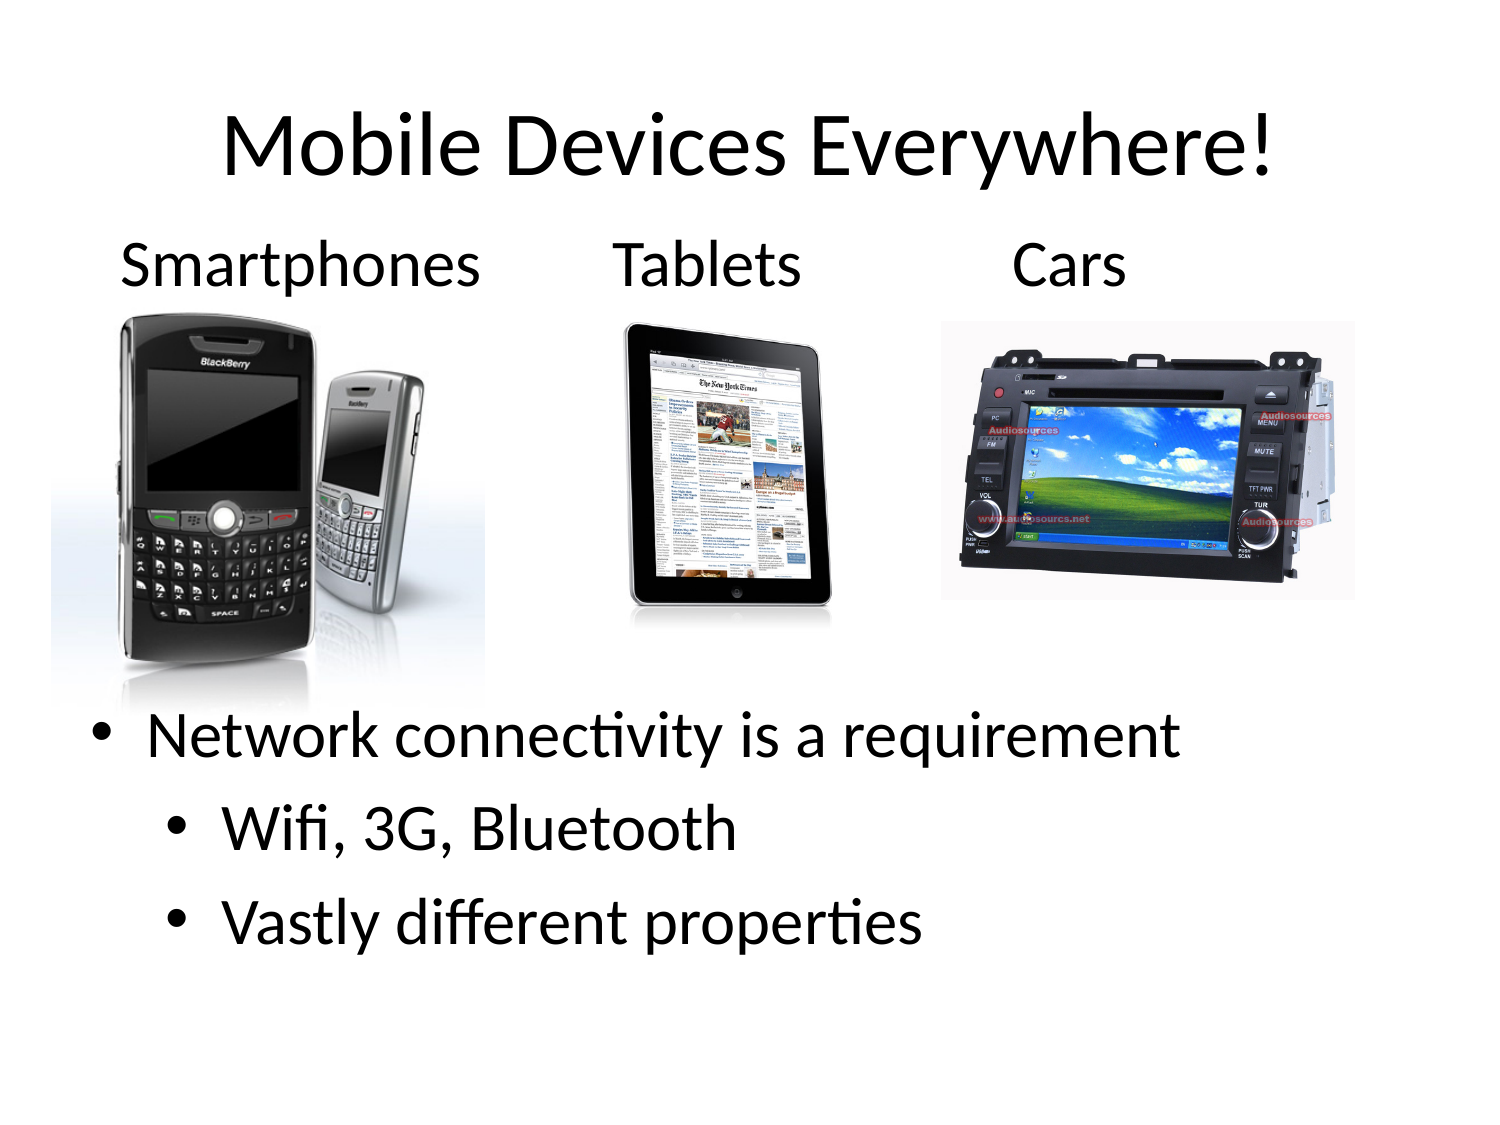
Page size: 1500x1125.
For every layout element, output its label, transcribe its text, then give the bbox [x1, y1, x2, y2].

text_box Smartphones [105, 211, 509, 320]
title Mobile Devices Everywhere! [75, 45, 1425, 233]
text_box Network connectivity is a requirement Wifi, 3G, Bluetooth Vastly different properties [74, 683, 1425, 1005]
picture [941, 321, 1355, 601]
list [488, 321, 1402, 634]
text_box Cars [997, 211, 1258, 319]
picture [51, 290, 485, 742]
text_box Tablets [597, 211, 858, 320]
